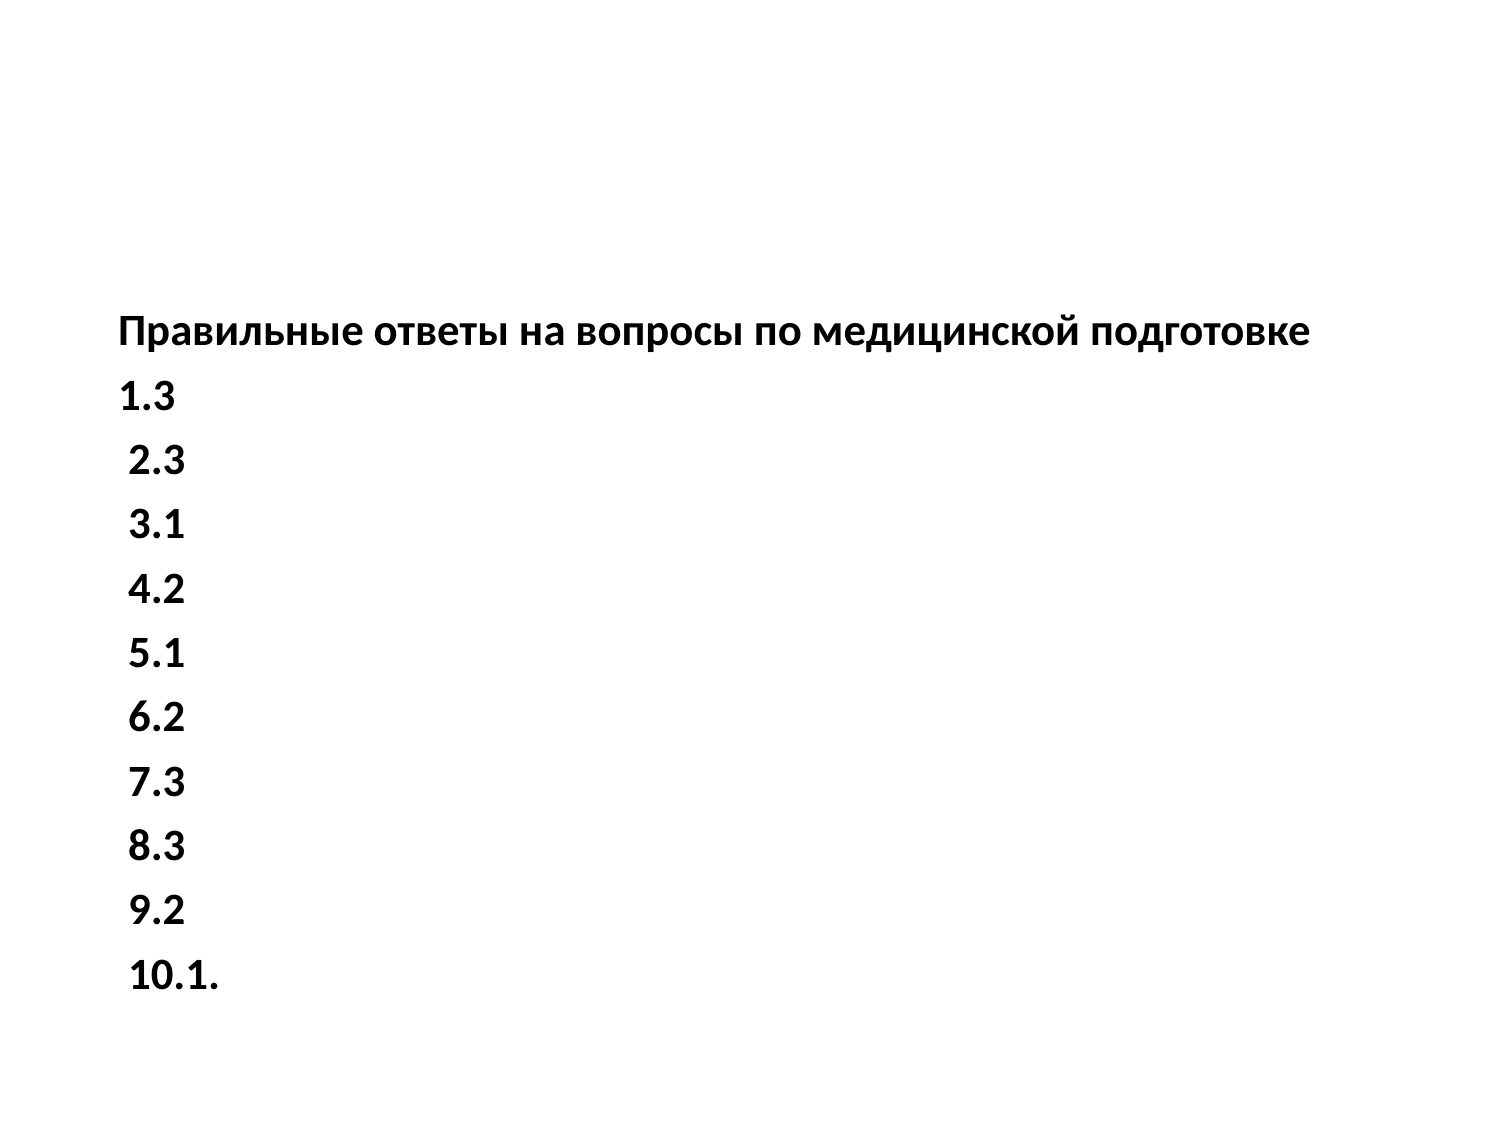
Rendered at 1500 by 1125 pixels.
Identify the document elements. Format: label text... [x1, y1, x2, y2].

list Правильные ответы на вопросы по медицинской подготовке 1.3 2.3 3.1 4.2 5.1 6.2 7.3 8.3 9.2 10.1. [103, 299, 1397, 1014]
